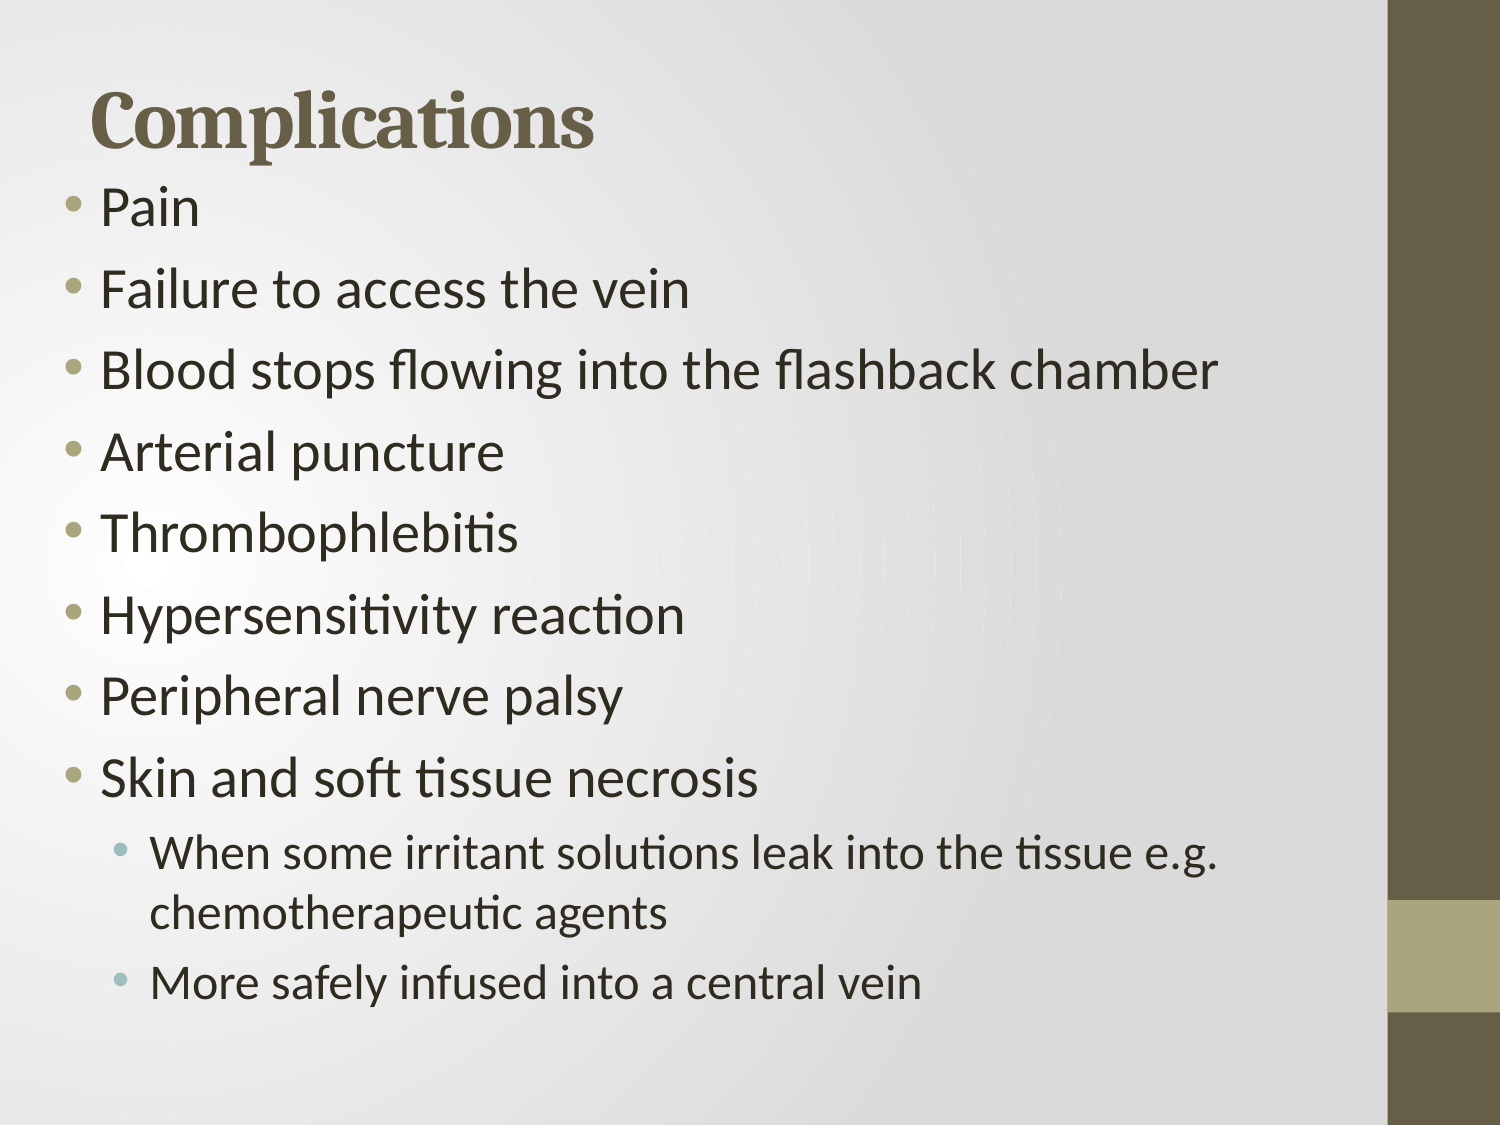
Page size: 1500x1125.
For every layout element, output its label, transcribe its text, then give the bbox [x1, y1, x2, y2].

title Complications [75, 45, 1353, 160]
list Pain Failure to access the vein Blood stops flowing into the flashback chamber Arterial puncture Thrombophlebitis Hypersensitivity reaction Peripheral nerve palsy Skin and soft tissue necrosis When some irritant solutions leak into the tissue e.g. chemotherapeutic agents More safely infused into a central vein [29, 160, 1377, 1050]
